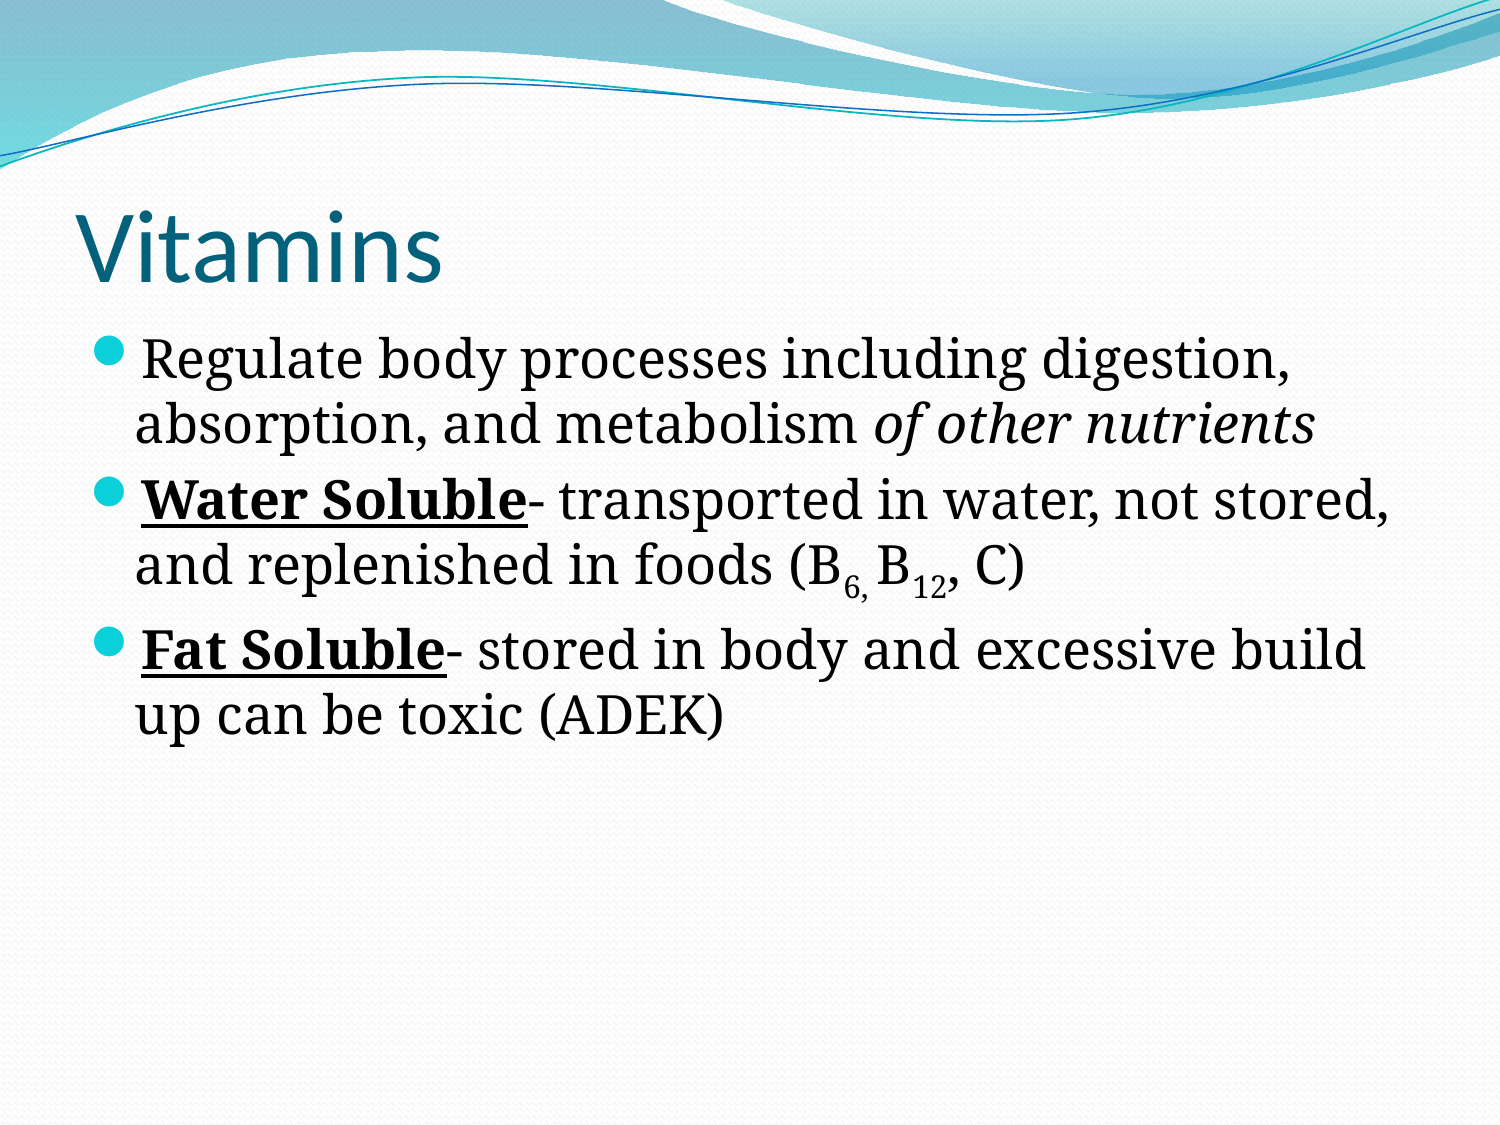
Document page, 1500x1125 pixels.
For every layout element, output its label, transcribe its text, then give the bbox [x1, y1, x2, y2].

list Regulate body processes including digestion, absorption, and metabolism of other nutrients Water Soluble- transported in water, not stored, and replenished in foods (B6, B12, C) Fat Soluble- stored in body and excessive build up can be toxic (ADEK) [75, 317, 1425, 1038]
title Vitamins [75, 115, 1425, 303]
